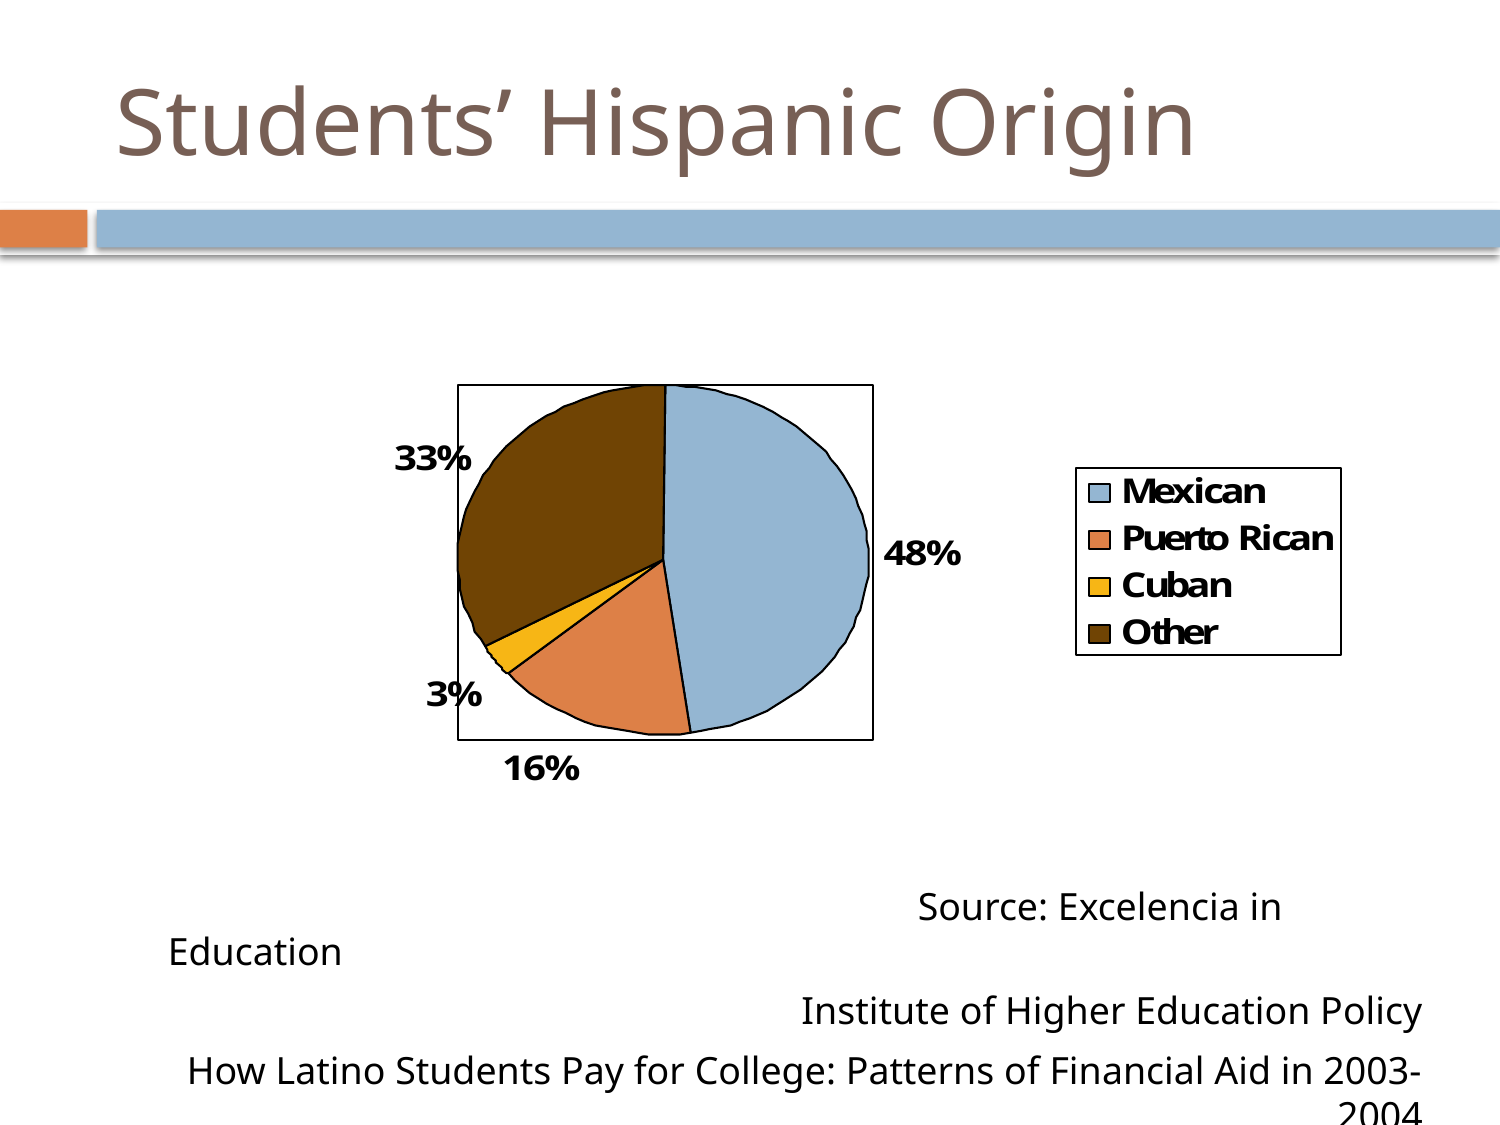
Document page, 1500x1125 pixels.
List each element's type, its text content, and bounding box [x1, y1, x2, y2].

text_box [249, 249, 1363, 876]
title Students’ Hispanic Origin [100, 37, 1439, 201]
list Source: Excelencia in Education Institute of Higher Education Policy How Latino Students Pay for College: Patterns of Financial Aid in 2003-2004 [100, 874, 1439, 1038]
